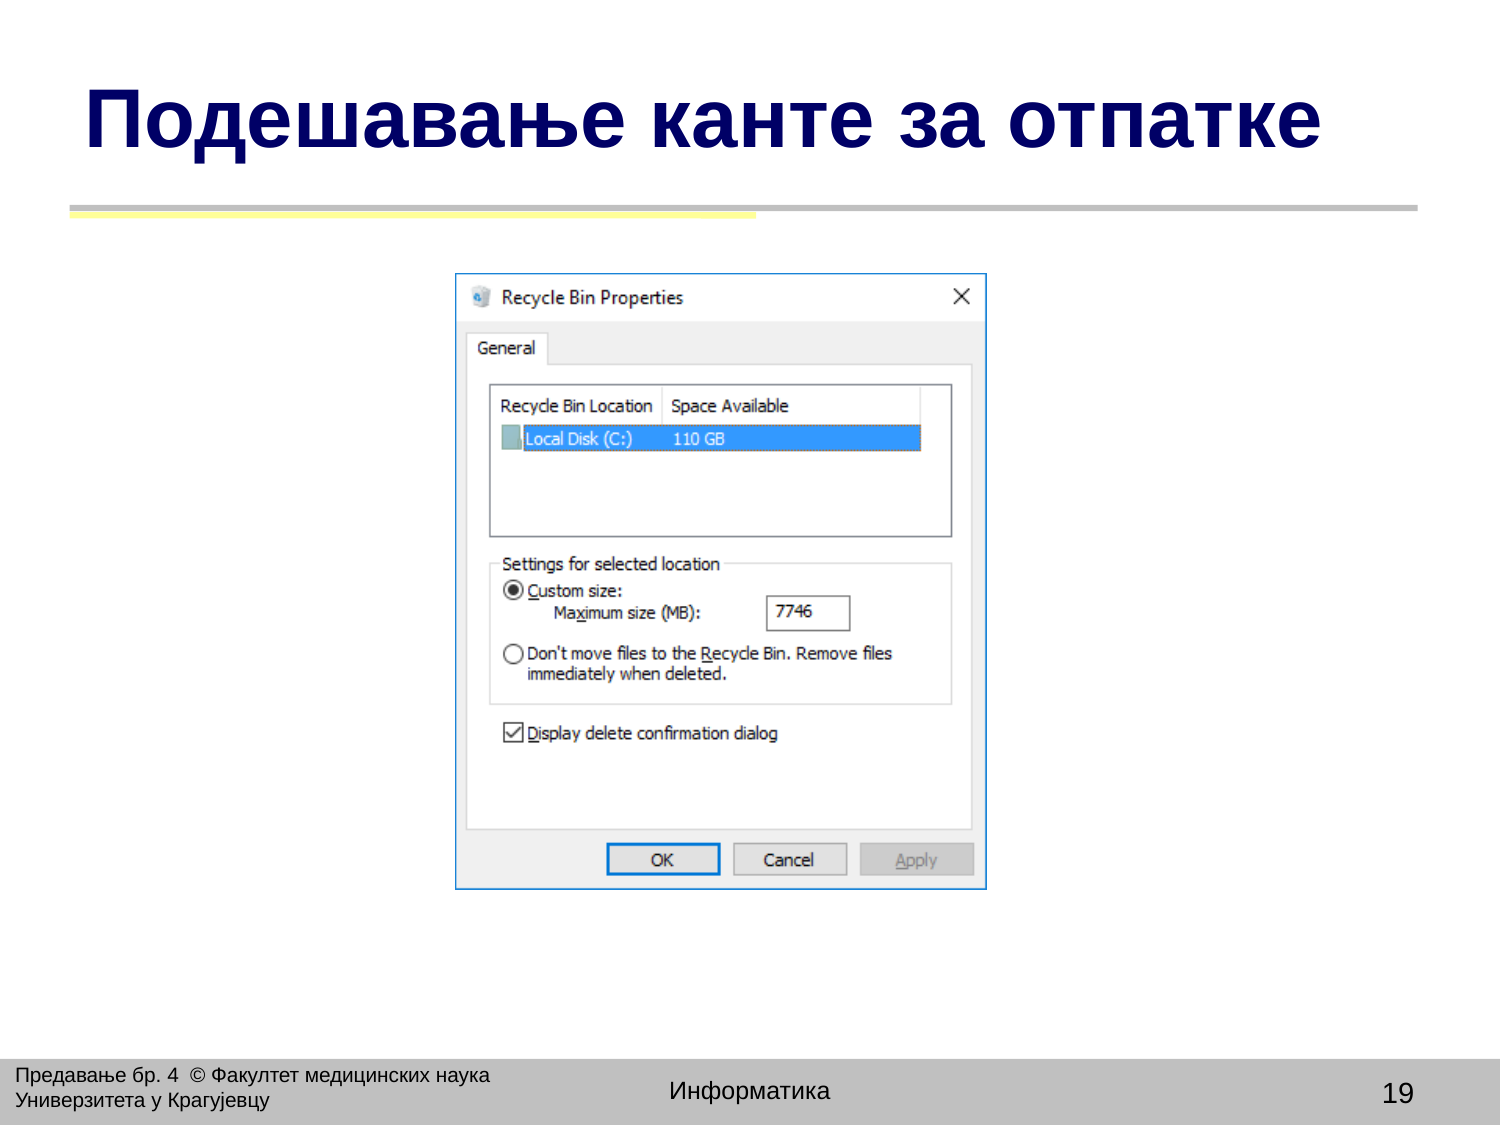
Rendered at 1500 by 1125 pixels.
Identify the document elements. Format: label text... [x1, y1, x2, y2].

slide_number Предавање бр. 4 © Факултет медицинских наука Универзитета у Крагујевцу [0, 1053, 602, 1108]
title Подешавање канте за отпатке [69, 19, 1426, 208]
slide_number 19 [1079, 1066, 1430, 1125]
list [454, 273, 987, 890]
footer Информатика [512, 1066, 988, 1125]
